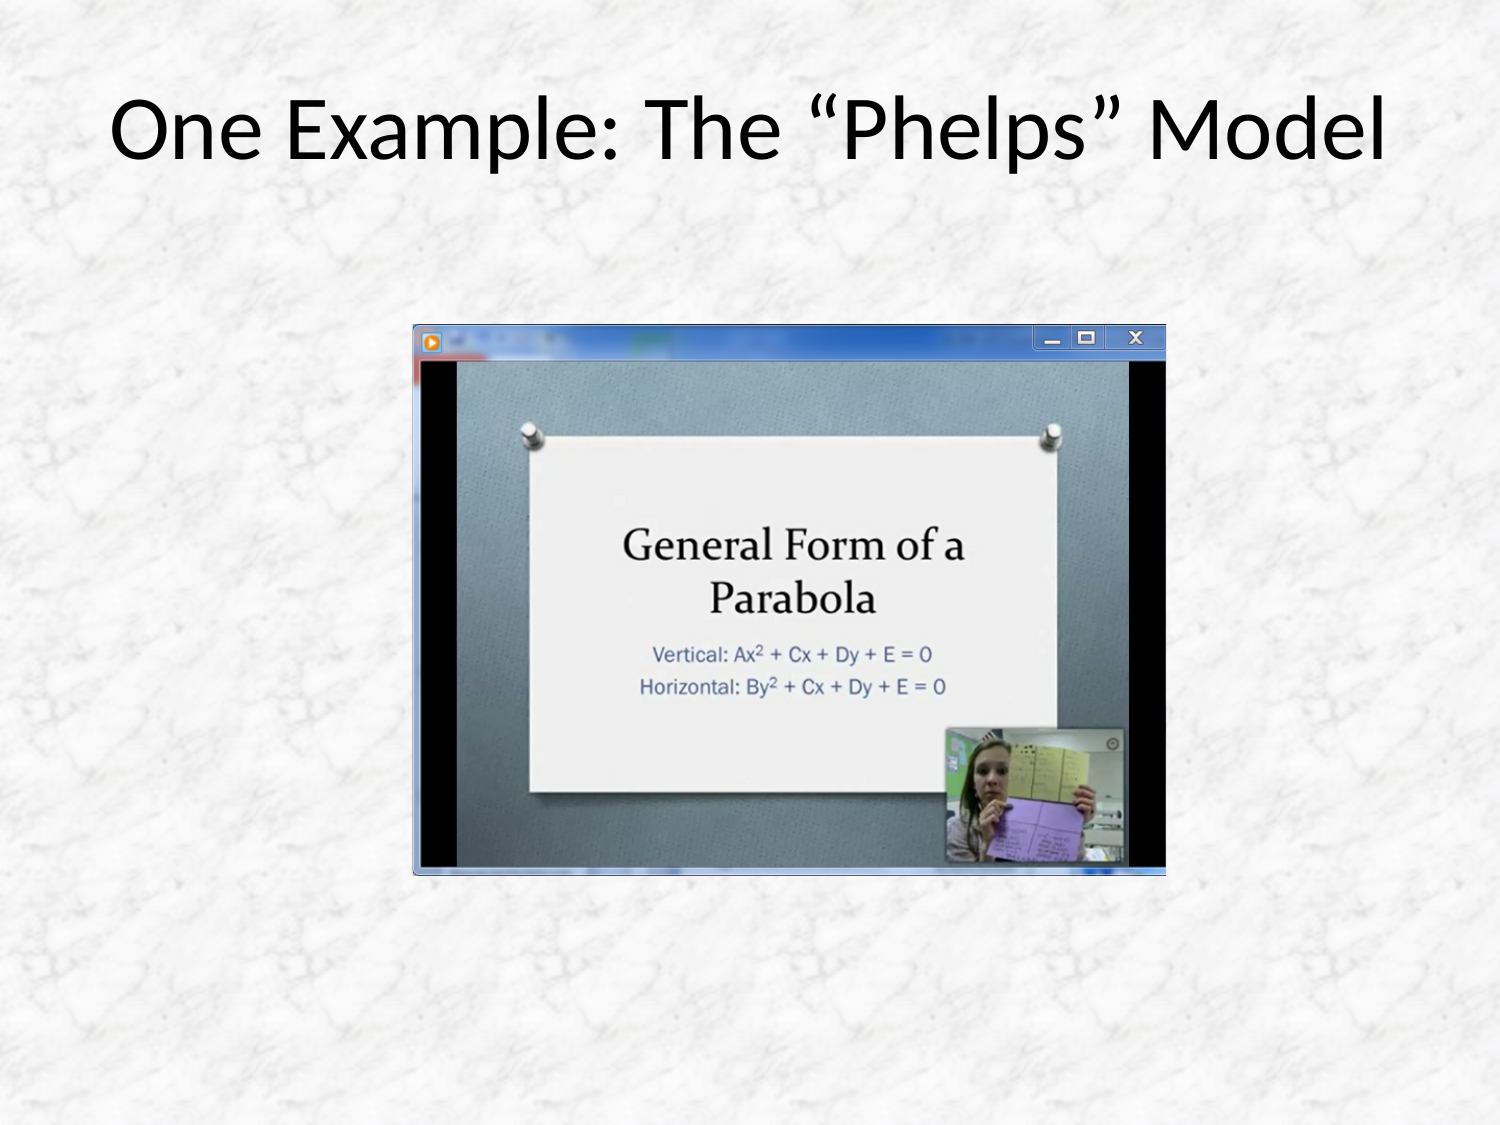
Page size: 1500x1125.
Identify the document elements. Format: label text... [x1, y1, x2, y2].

title One Example: The “Phelps” Model [75, 45, 1425, 200]
picture [412, 324, 1167, 877]
